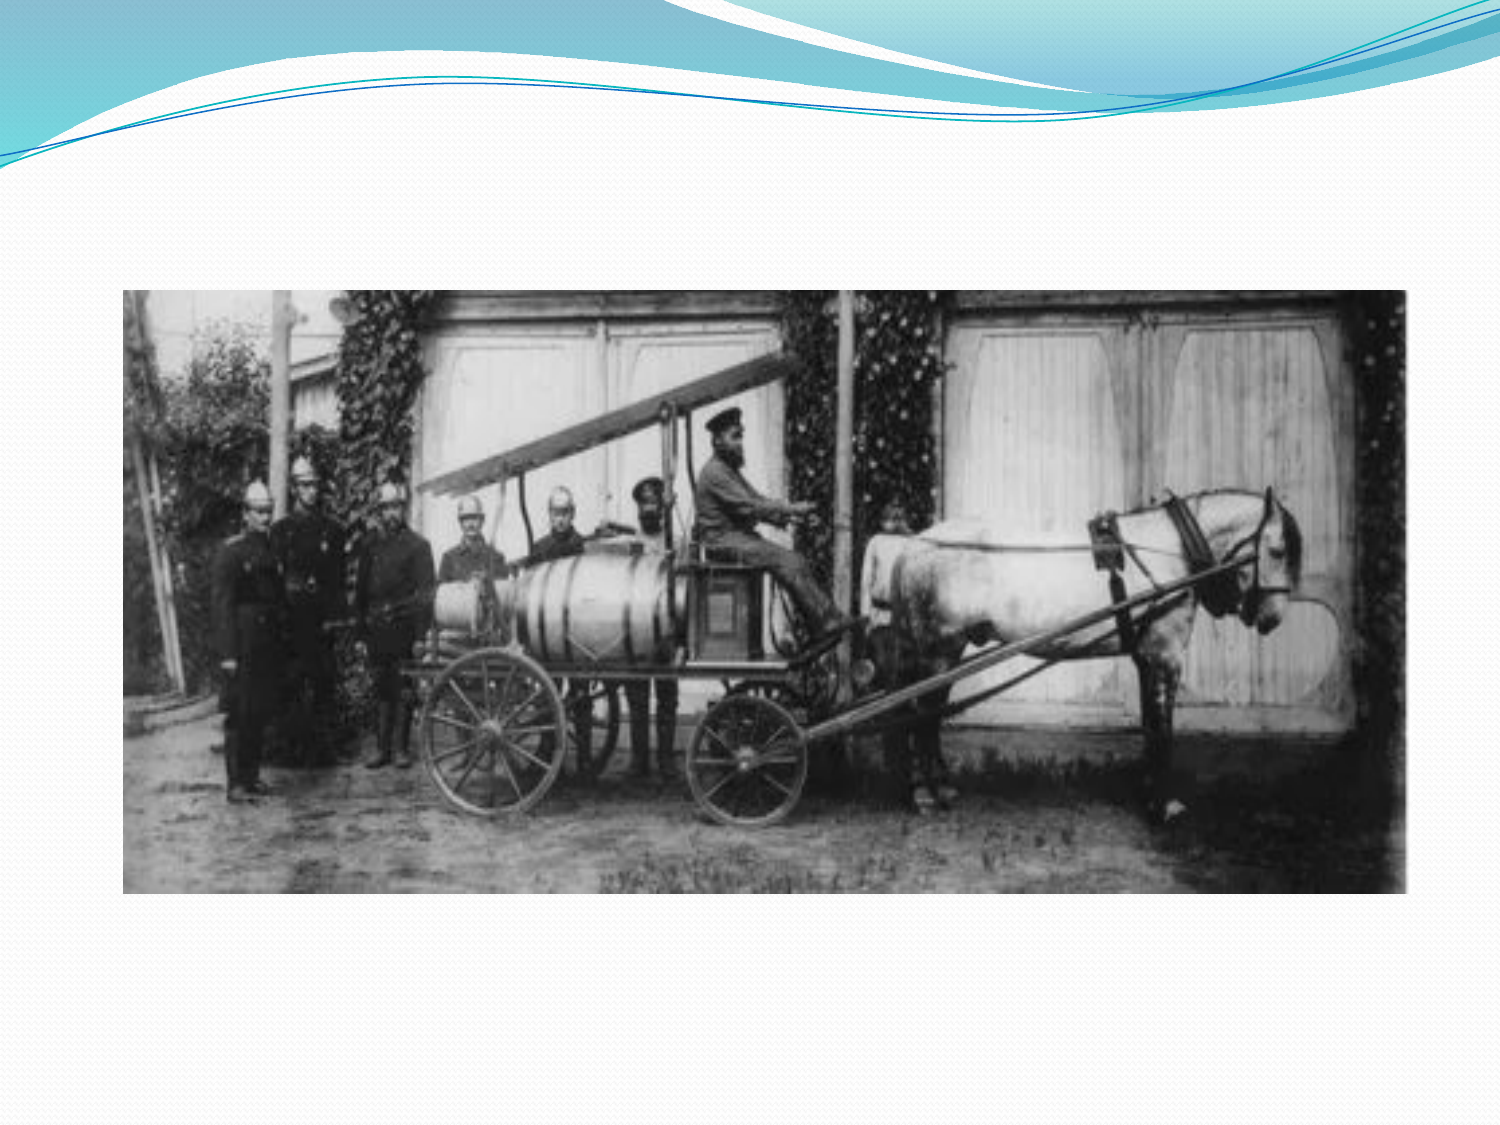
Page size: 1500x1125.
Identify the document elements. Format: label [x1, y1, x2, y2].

picture [123, 290, 1412, 894]
